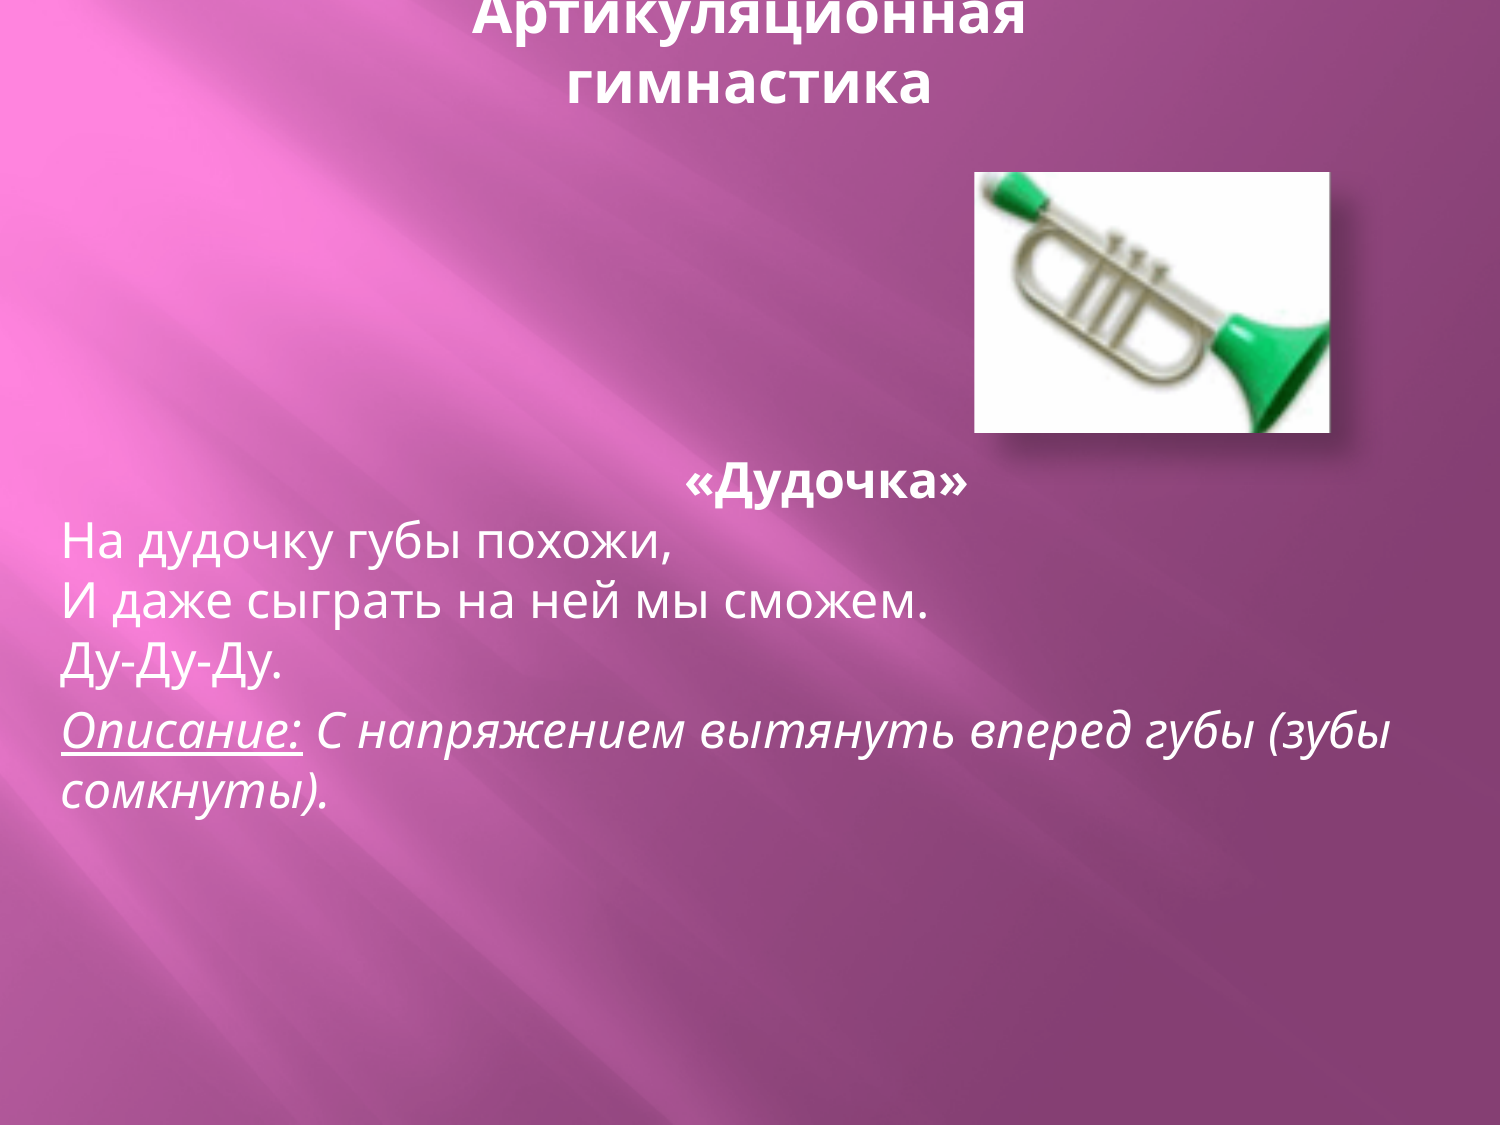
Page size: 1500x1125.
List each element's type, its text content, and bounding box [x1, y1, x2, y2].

title Артикуляционная гимнастика [300, 99, 1200, 160]
picture [974, 172, 1335, 433]
list «Дудочка» На дудочку губы похожи, И даже сыграть на ней мы сможем. Ду-Ду-Ду. Описание: С напряжением вытянуть вперед губы (зубы сомкнуты). [53, 160, 1436, 1071]
